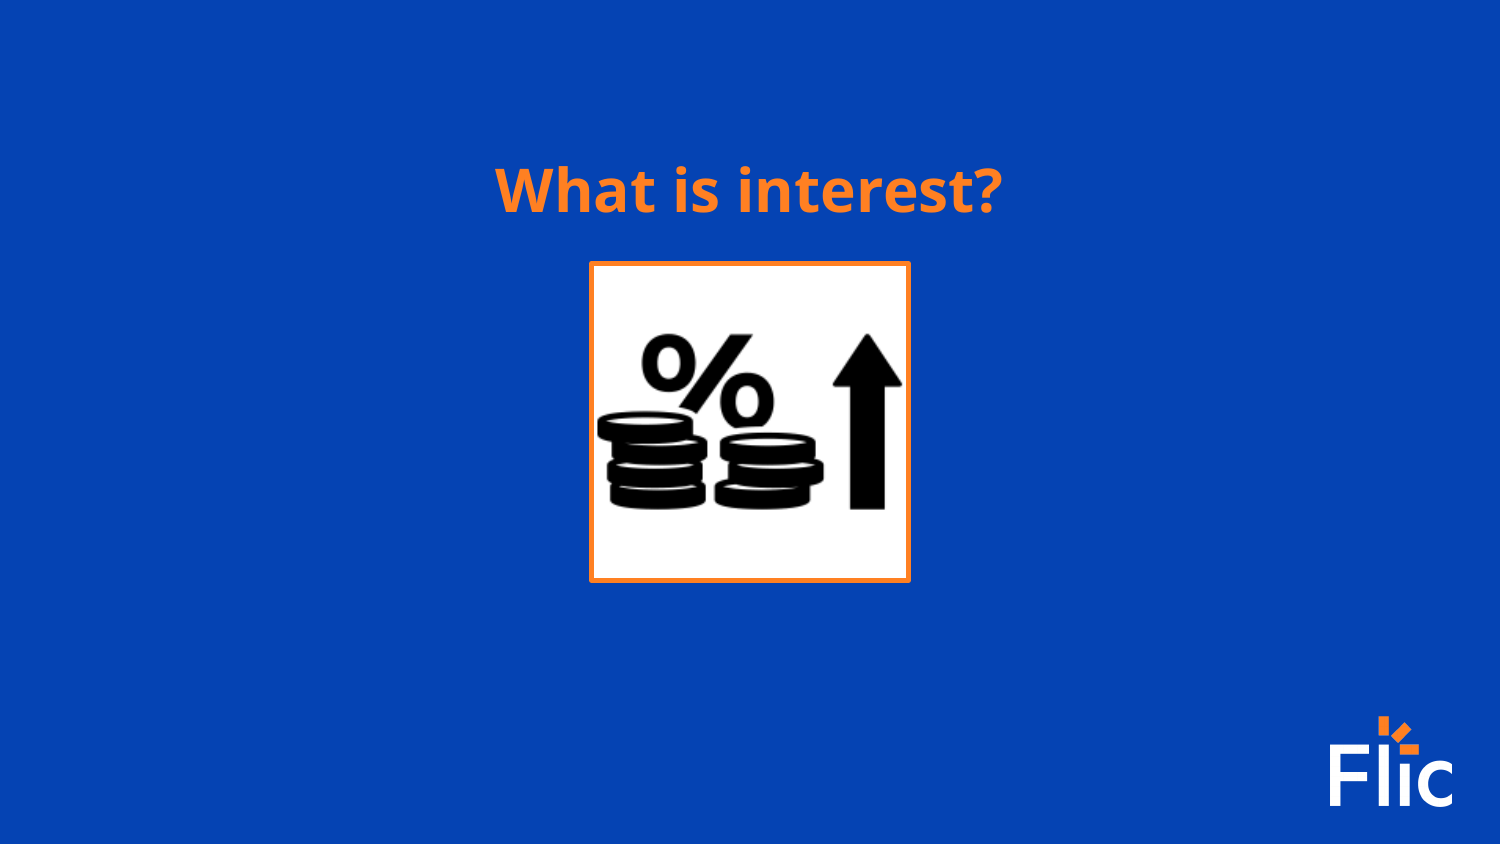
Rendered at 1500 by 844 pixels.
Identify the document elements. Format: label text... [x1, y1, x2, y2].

picture [593, 265, 907, 579]
title What is interest? [115, 146, 1385, 231]
picture [1330, 716, 1452, 807]
